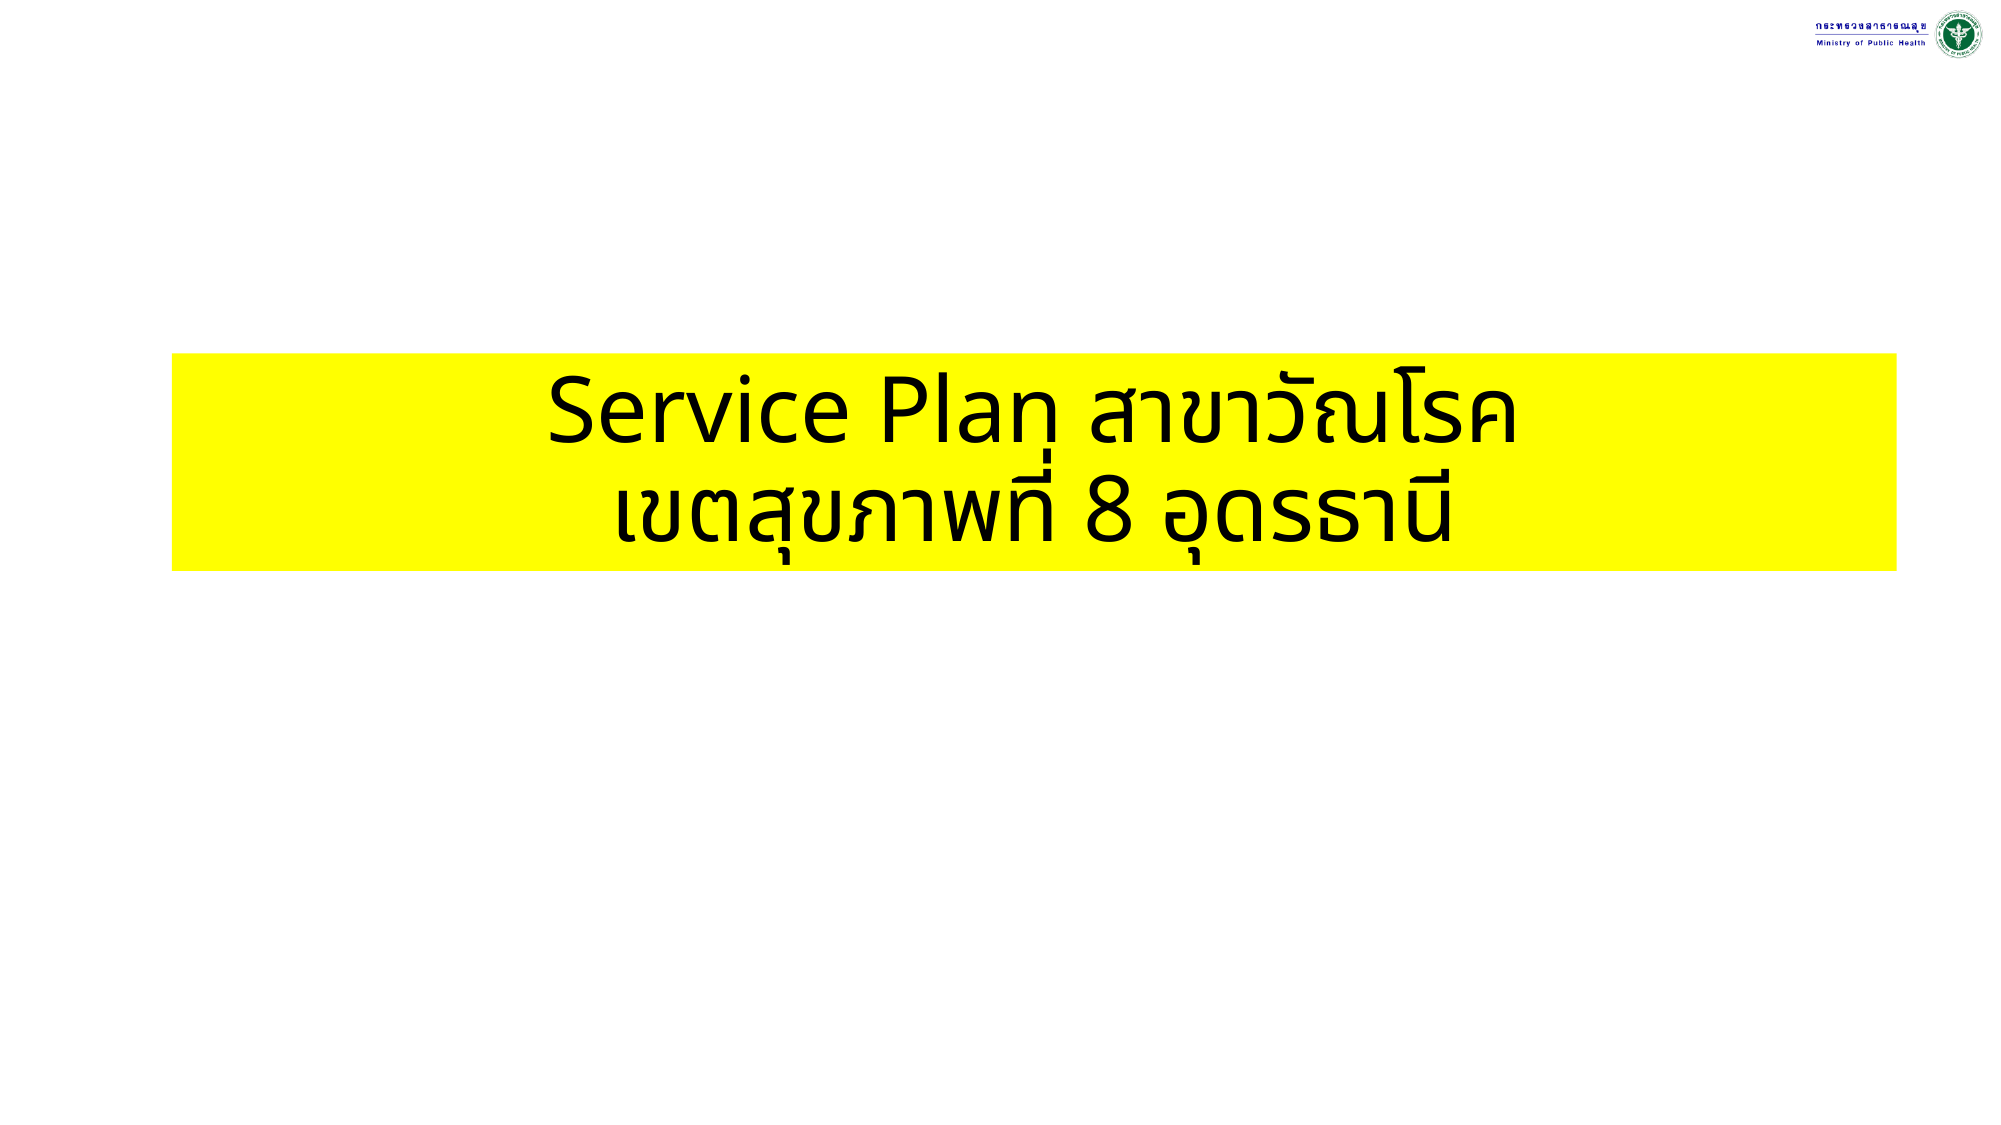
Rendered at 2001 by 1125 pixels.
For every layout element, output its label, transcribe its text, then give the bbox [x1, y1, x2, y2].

picture [1811, 6, 1994, 62]
title Service Plan สาขาวัณโรค เขตสุขภาพที่ 8 อุดรธานี [171, 353, 1897, 571]
